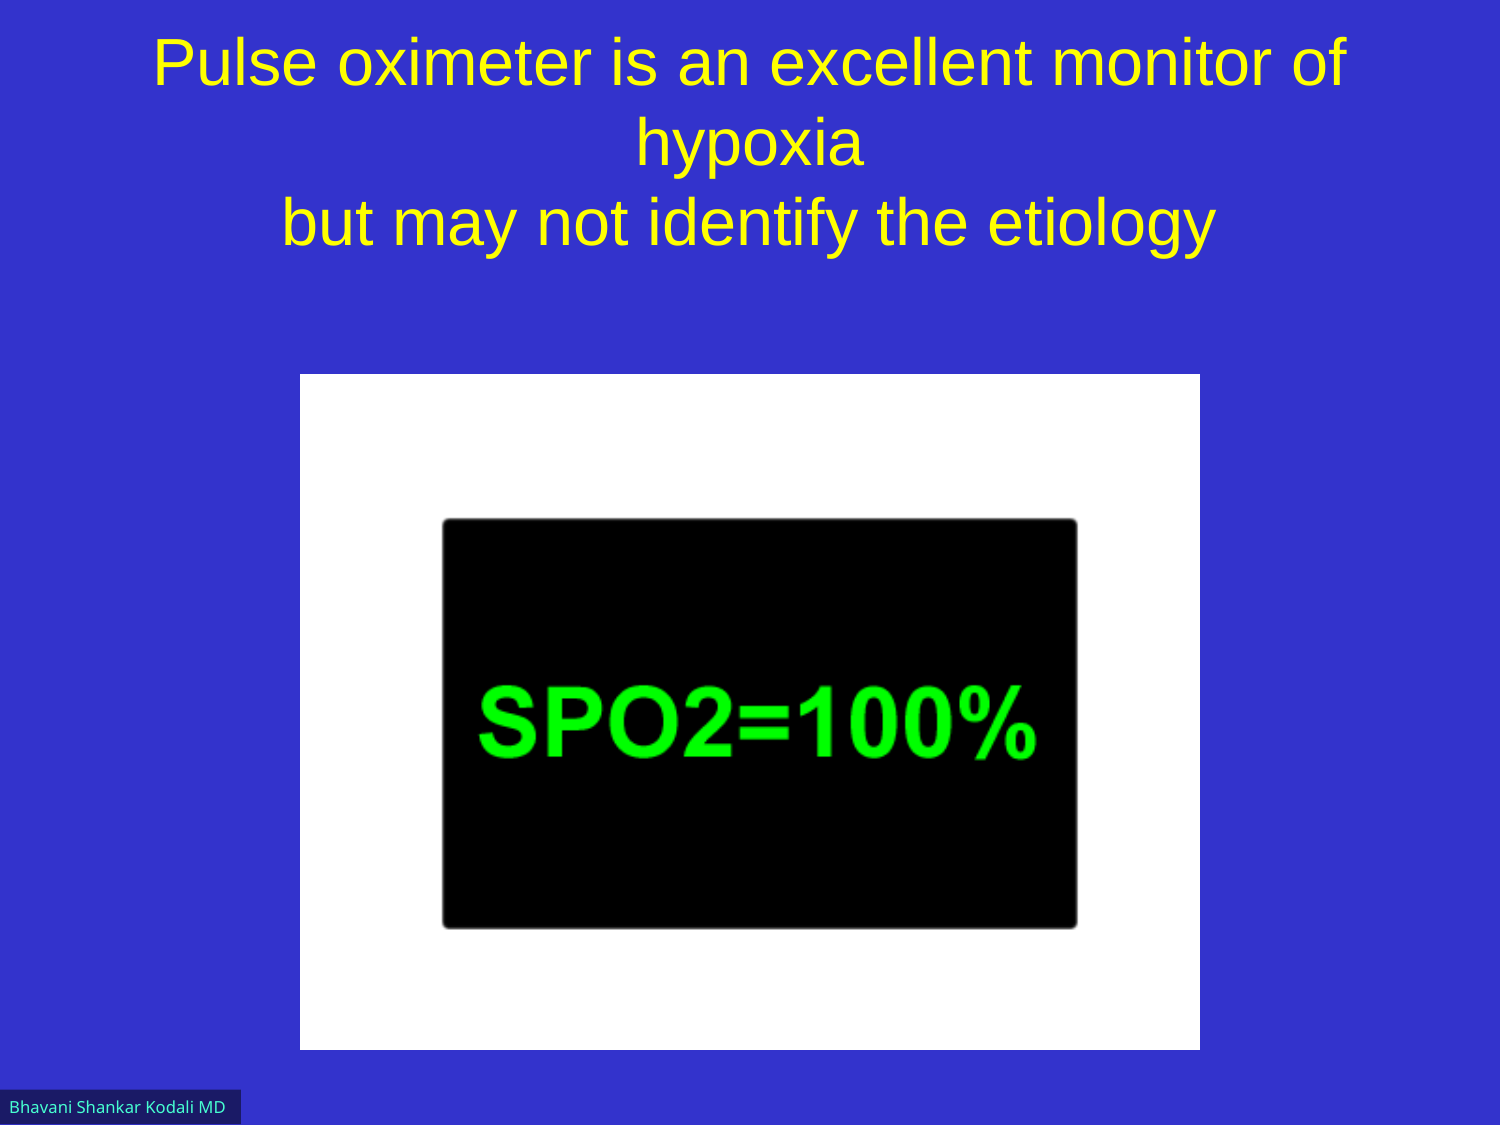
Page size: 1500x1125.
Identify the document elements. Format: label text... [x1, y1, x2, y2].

title Pulse oximeter is an excellent monitor of hypoxia but may not identify the etiology [112, 99, 1388, 288]
picture [299, 374, 1201, 1051]
text_box Bhavani Shankar Kodali MD [0, 1089, 241, 1125]
